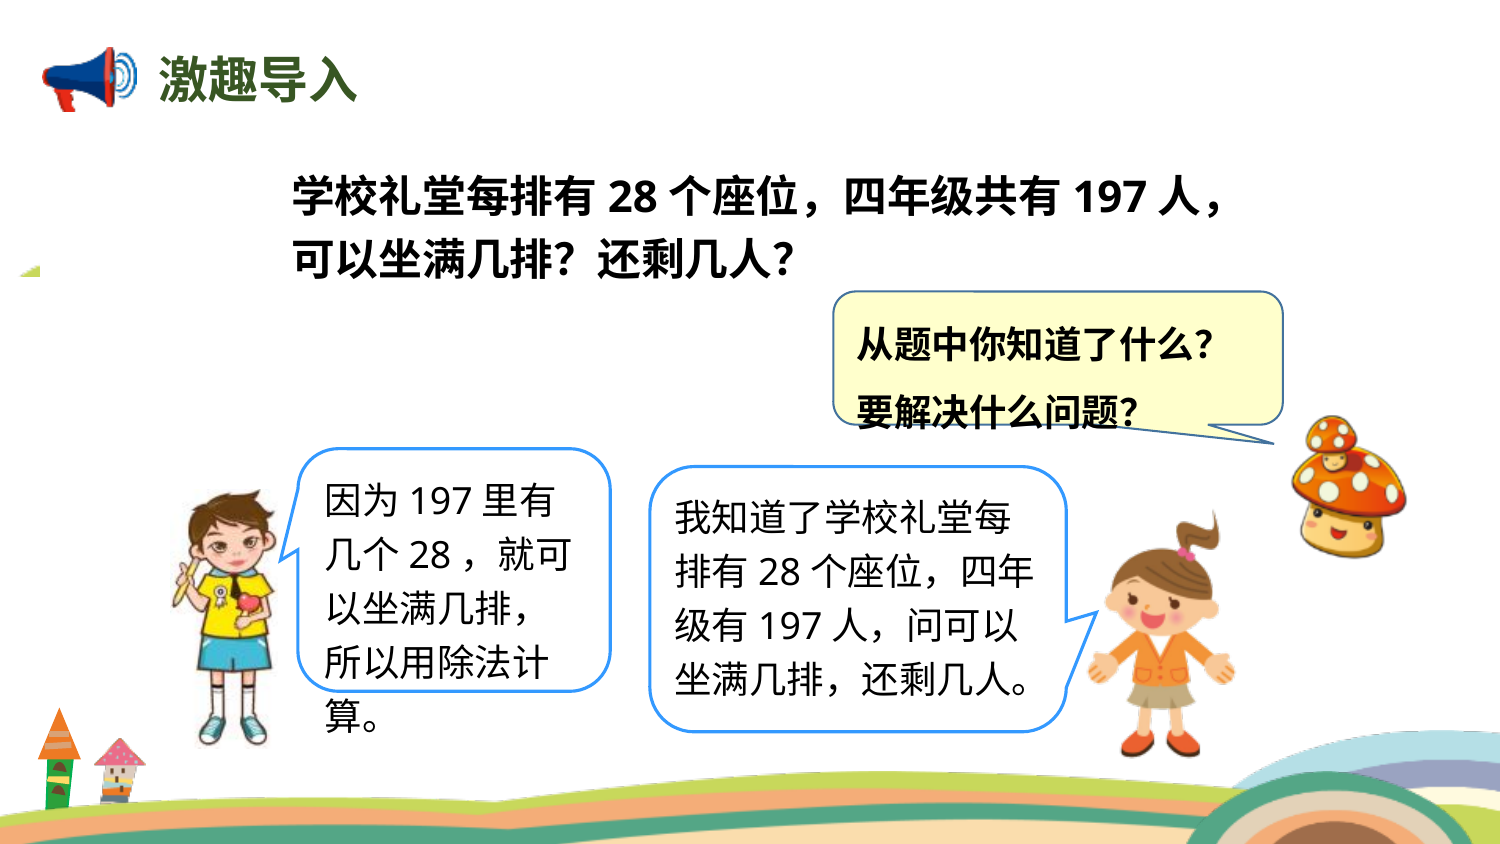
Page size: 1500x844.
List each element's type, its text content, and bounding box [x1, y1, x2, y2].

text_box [170, 448, 611, 749]
picture [0, 506, 1500, 844]
text_box 激趣导入 [147, 42, 371, 115]
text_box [833, 291, 1283, 444]
text_box 学校礼堂每排有28个座位，四年级共有197人，可以坐满几排？还剩几人？ [279, 152, 1256, 290]
text_box 我知道了学校礼堂每排有28个座位，四年级有197人，问可以坐满几排，还剩几人。 [649, 466, 1070, 732]
picture [42, 47, 137, 112]
picture [1282, 414, 1413, 564]
picture [0, 173, 40, 277]
